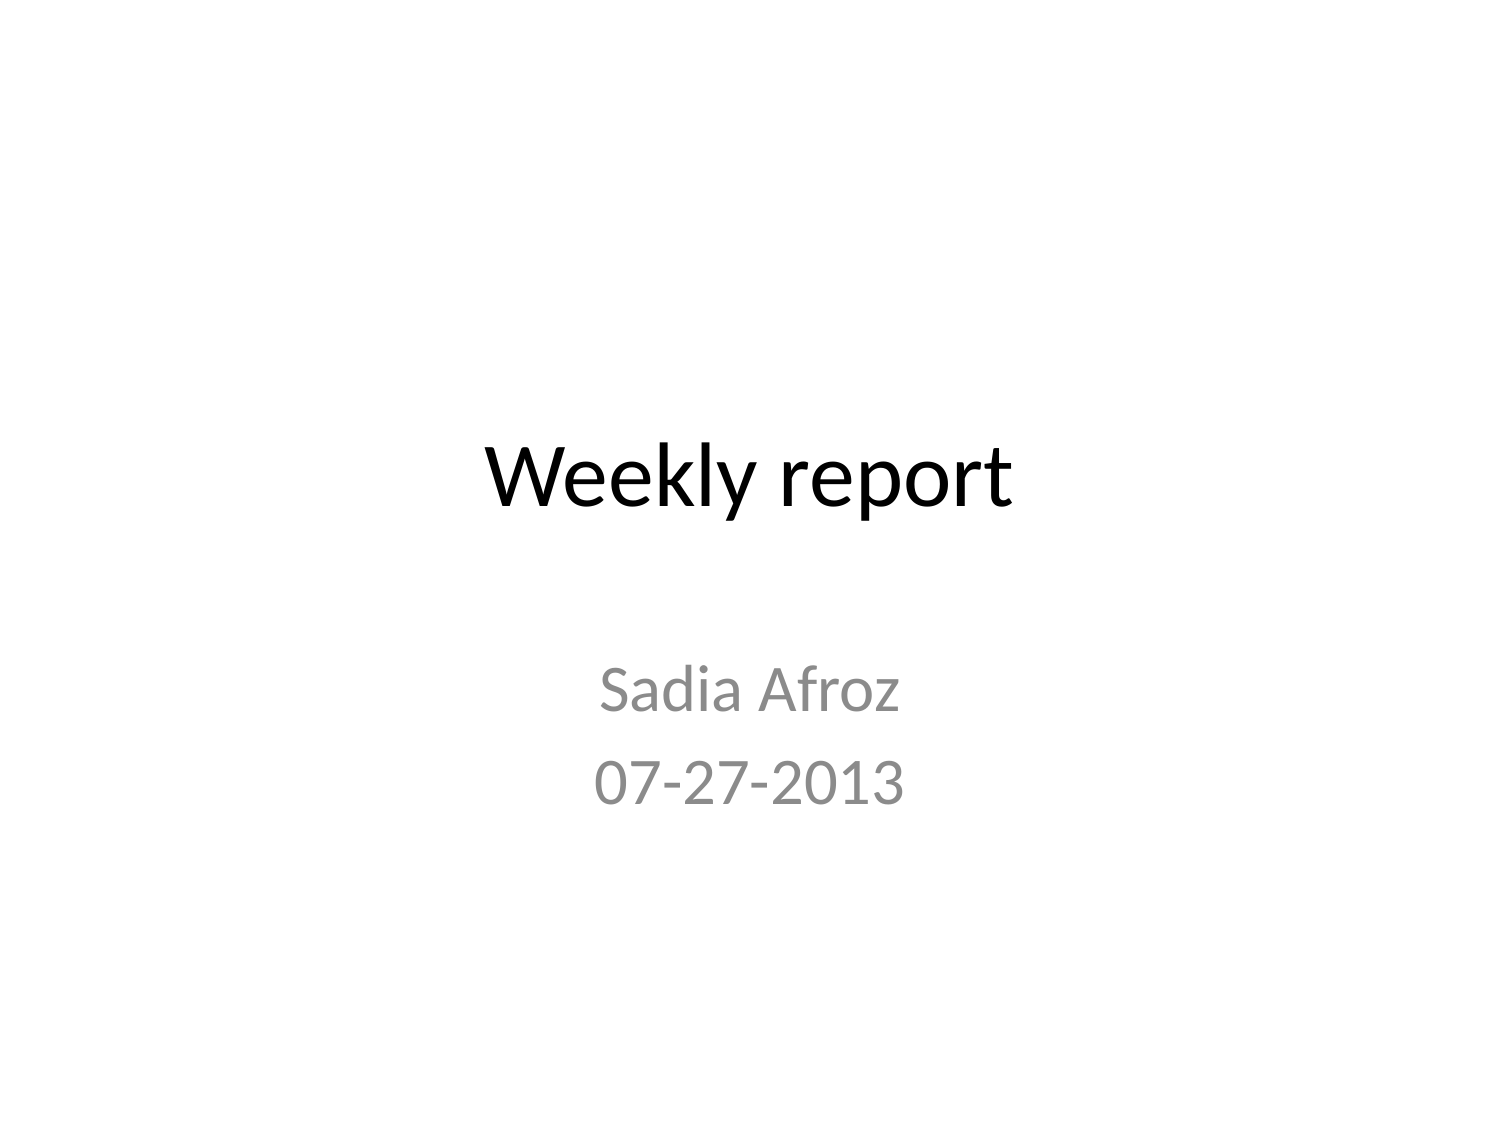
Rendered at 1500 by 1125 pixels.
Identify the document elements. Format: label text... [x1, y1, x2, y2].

subtitle Sadia Afroz 07-27-2013 [225, 637, 1275, 925]
title Weekly report [112, 349, 1388, 591]
